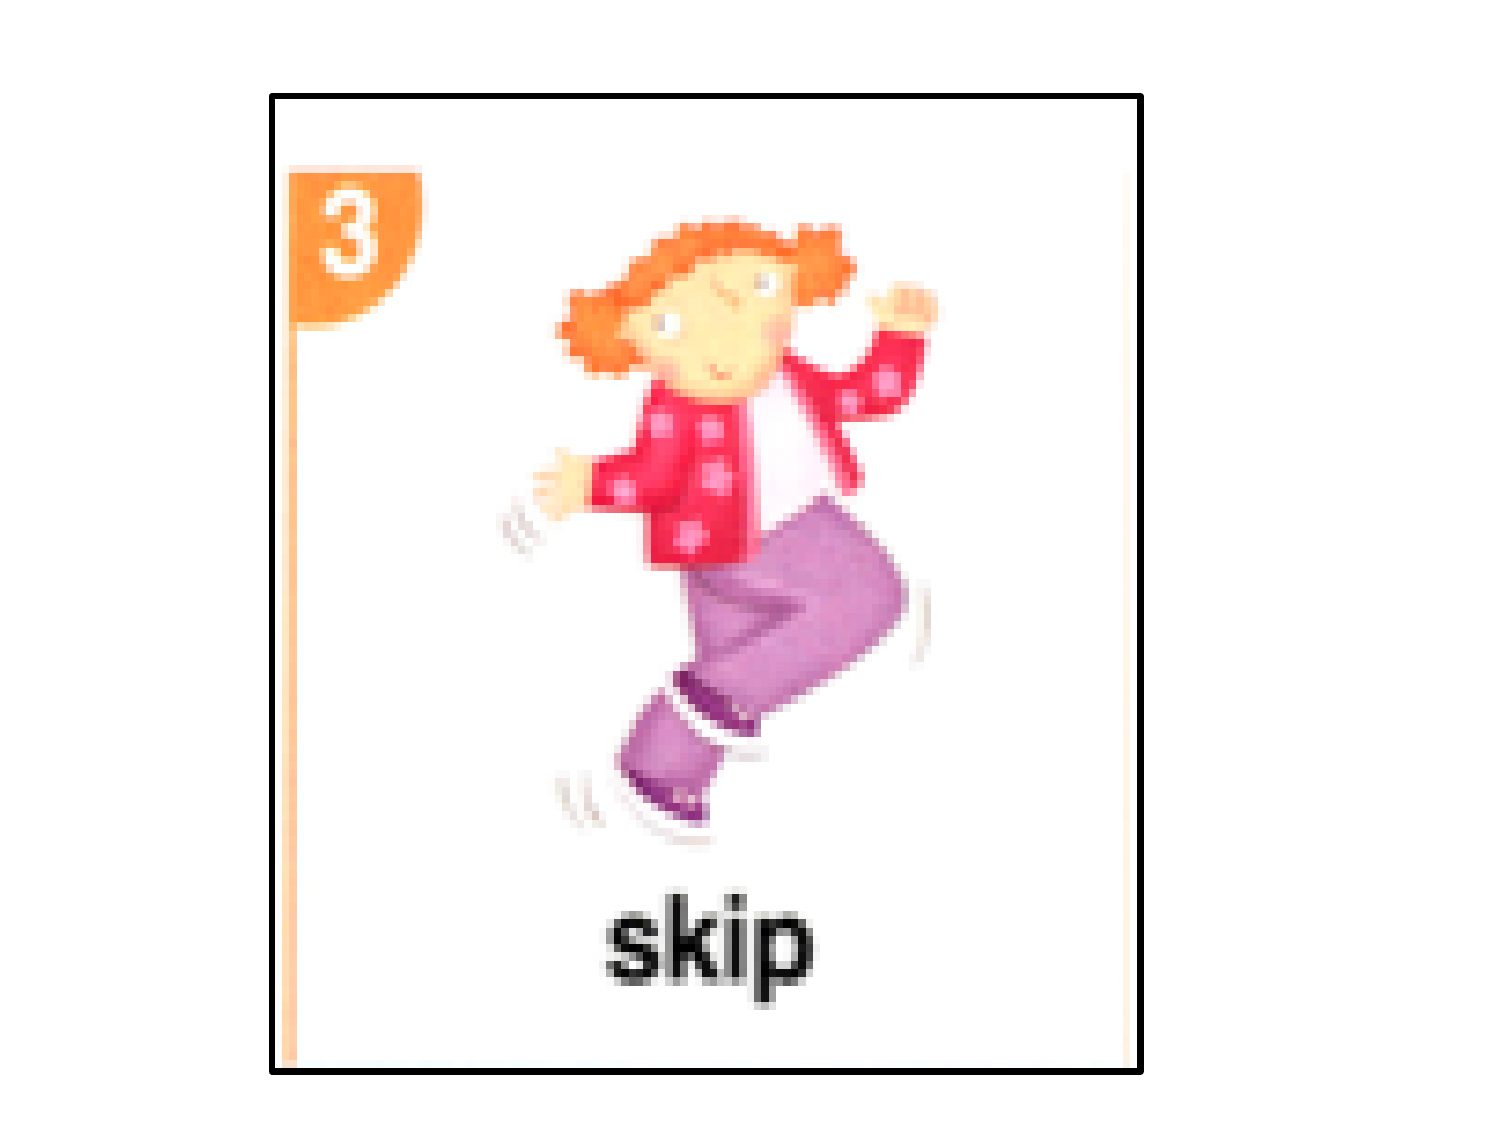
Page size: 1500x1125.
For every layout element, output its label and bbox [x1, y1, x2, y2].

picture [274, 98, 1138, 1069]
